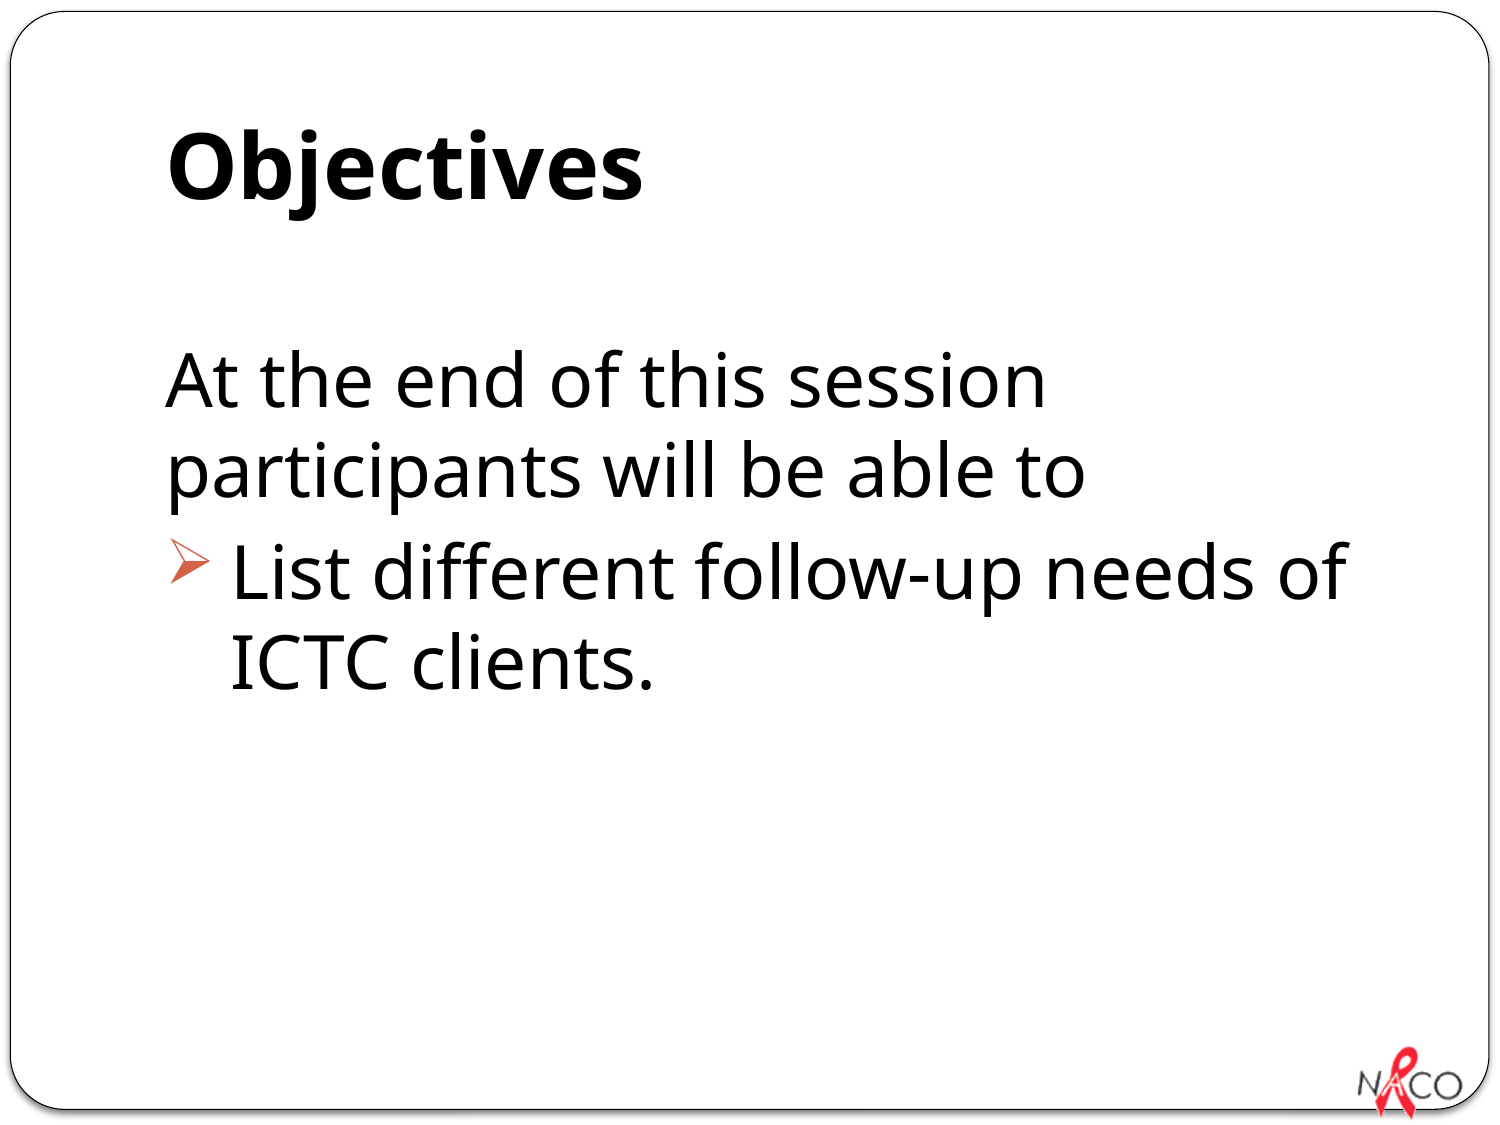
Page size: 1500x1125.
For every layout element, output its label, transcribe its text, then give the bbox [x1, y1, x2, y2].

title Objectives [149, 44, 1426, 233]
picture [1350, 1042, 1468, 1125]
list At the end of this session participants will be able to List different follow-up needs of ICTC clients. [149, 324, 1426, 988]
